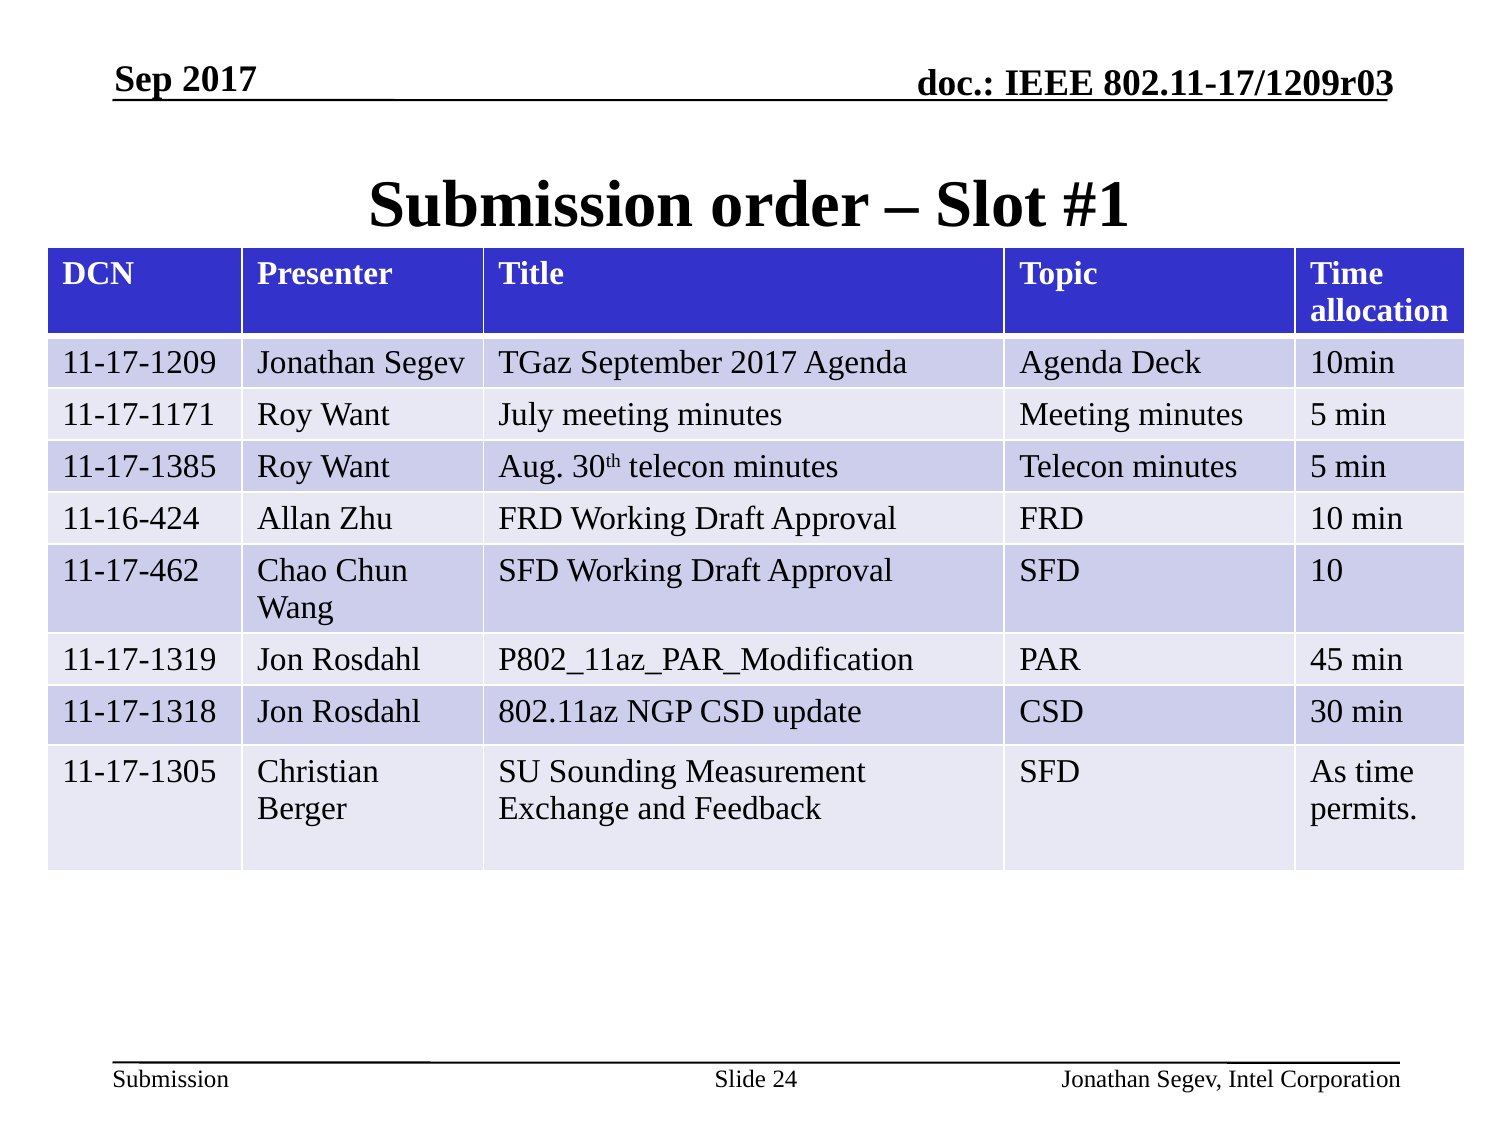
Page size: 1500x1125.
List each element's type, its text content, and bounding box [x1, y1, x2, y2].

table_cell Allan Zhu [243, 493, 483, 543]
table_cell FRD [1005, 493, 1294, 543]
table_cell 11-17-1171 [48, 389, 241, 439]
table_cell Jonathan Segev [243, 339, 483, 387]
slide_number Slide 24 [712, 1061, 800, 1123]
table_cell 11-17-1209 [48, 339, 241, 387]
table_cell 11-17-462 [48, 545, 241, 632]
table_cell 10 [1296, 545, 1464, 632]
table_cell 5 min [1296, 441, 1464, 491]
table_cell 11-17-1305 [48, 746, 241, 870]
table_cell 5 min [1296, 389, 1464, 439]
table_cell TGaz September 2017 Agenda [484, 339, 1003, 387]
table_cell 10min [1296, 339, 1464, 387]
table_cell 11-16-424 [48, 493, 241, 543]
table_cell Jon Rosdahl [243, 686, 483, 744]
table_cell SU Sounding Measurement Exchange and Feedback [484, 746, 1003, 870]
table_cell Telecon minutes [1005, 441, 1294, 491]
table_cell Agenda Deck [1005, 339, 1294, 387]
table_cell SFD Working Draft Approval [484, 545, 1003, 632]
table_cell 11-17-1319 [48, 634, 241, 684]
table_cell As time permits. [1296, 746, 1464, 870]
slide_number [114, 54, 423, 100]
table_cell 10 min [1296, 493, 1464, 543]
table_cell PAR [1005, 634, 1294, 684]
table_header DCN [48, 248, 241, 333]
table_cell 11-17-1385 [48, 441, 241, 491]
table_cell Meeting minutes [1005, 389, 1294, 439]
footer Jonathan Segev, Intel Corporation [878, 1061, 1402, 1093]
table_cell FRD Working Draft Approval [484, 493, 1003, 543]
table_cell CSD [1005, 686, 1294, 744]
table_header Presenter [243, 248, 483, 333]
table_cell Aug. 30th telecon minutes [484, 441, 1003, 491]
table_cell Roy Want [243, 441, 483, 491]
table_cell 802.11az NGP CSD update [484, 686, 1003, 744]
table_cell 11-17-1318 [48, 686, 241, 744]
table_header Topic [1005, 248, 1294, 333]
table_cell Jon Rosdahl [243, 634, 483, 684]
table_cell Christian Berger [243, 746, 483, 870]
table_cell 45 min [1296, 634, 1464, 684]
title Submission order – Slot #1 [112, 112, 1388, 246]
table_header Title [484, 248, 1003, 333]
table_header Time allocation [1296, 248, 1464, 333]
table_cell P802_11az_PAR_Modification [484, 634, 1003, 684]
table_cell SFD [1005, 746, 1294, 870]
table_cell SFD [1005, 545, 1294, 632]
table_cell July meeting minutes [484, 389, 1003, 439]
table_cell Roy Want [243, 389, 483, 439]
table_cell Chao Chun Wang [243, 545, 483, 632]
table_cell 30 min [1296, 686, 1464, 744]
